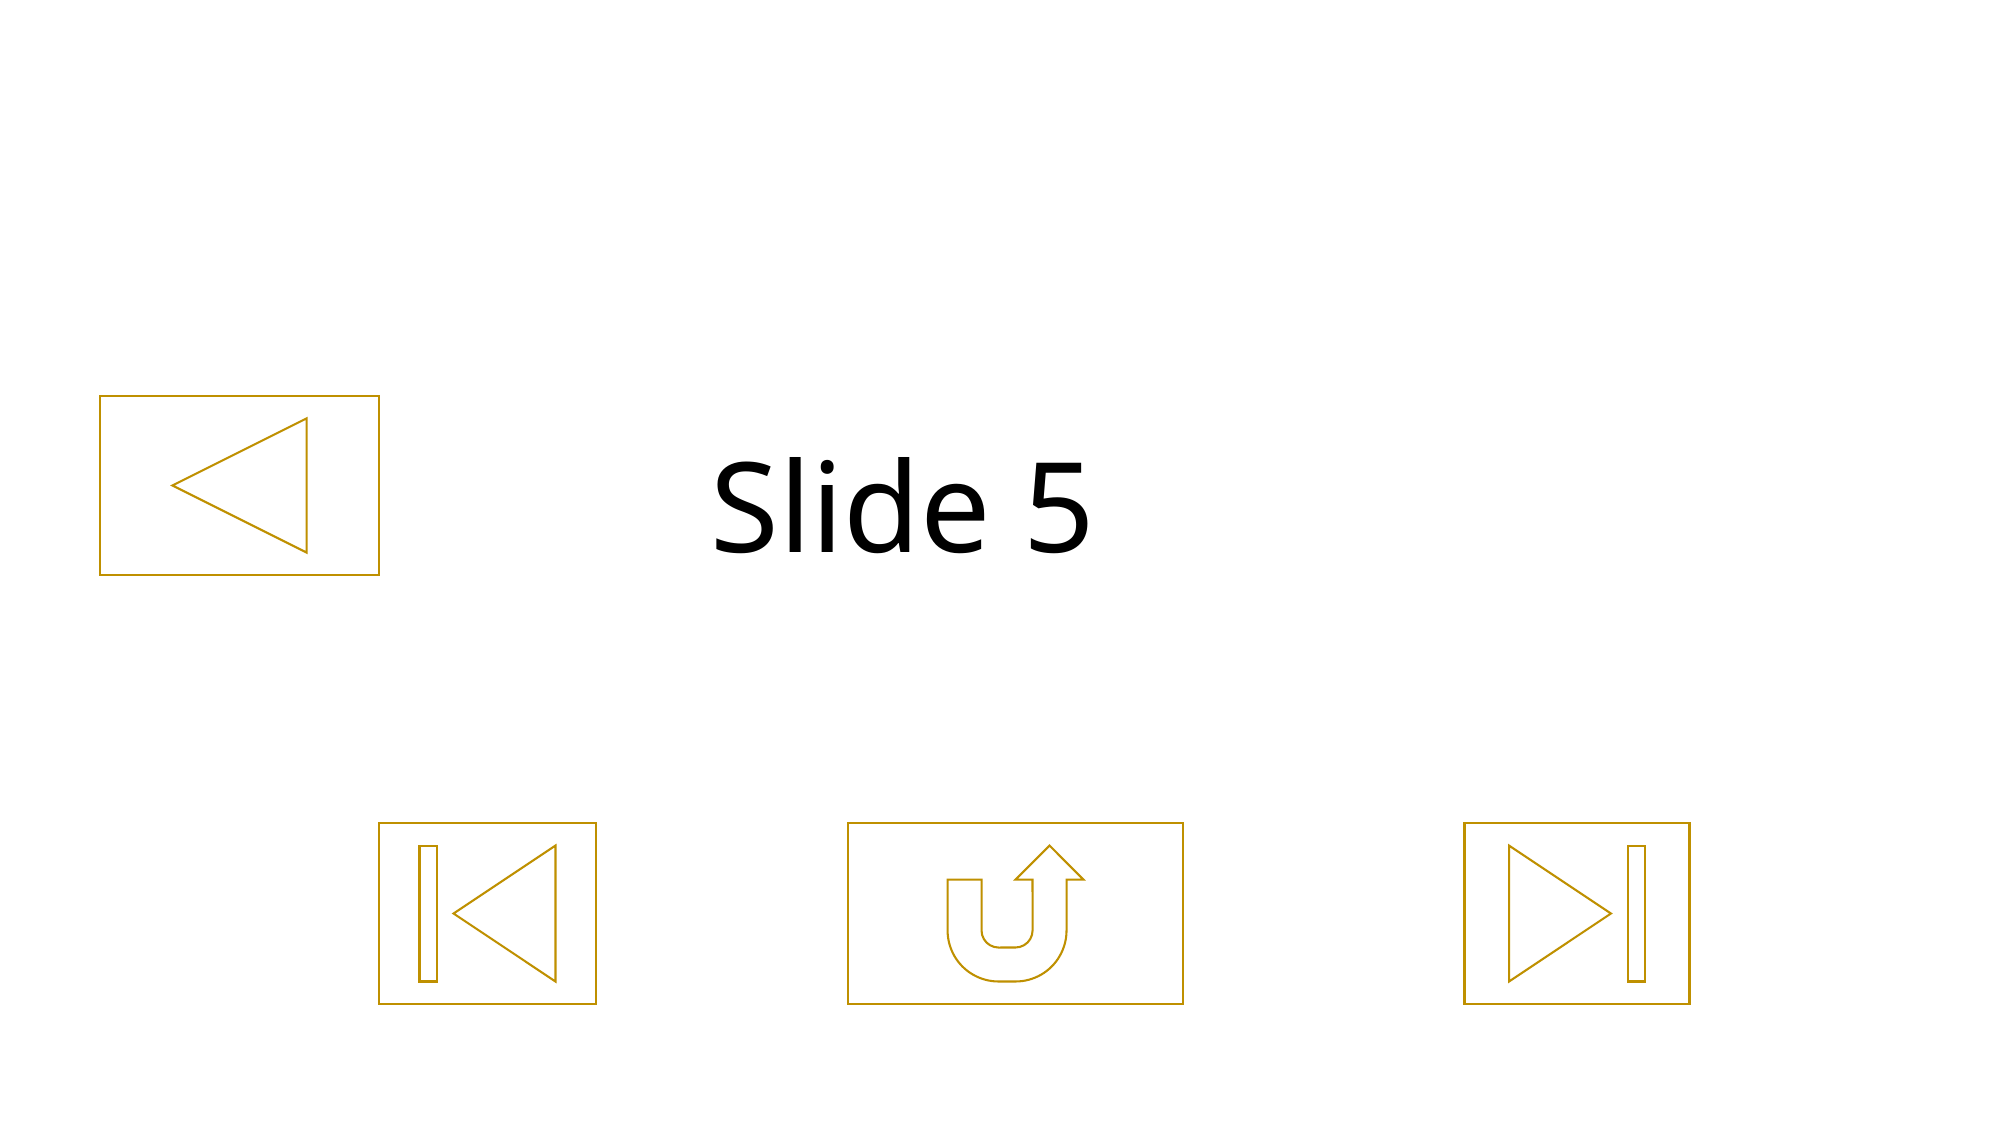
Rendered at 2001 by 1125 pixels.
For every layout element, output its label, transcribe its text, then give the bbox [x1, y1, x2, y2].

text_box [99, 395, 380, 576]
text_box [1463, 822, 1691, 1005]
text_box [847, 822, 1184, 1005]
title Slide 5 [695, 403, 1159, 622]
text_box [378, 822, 597, 1005]
